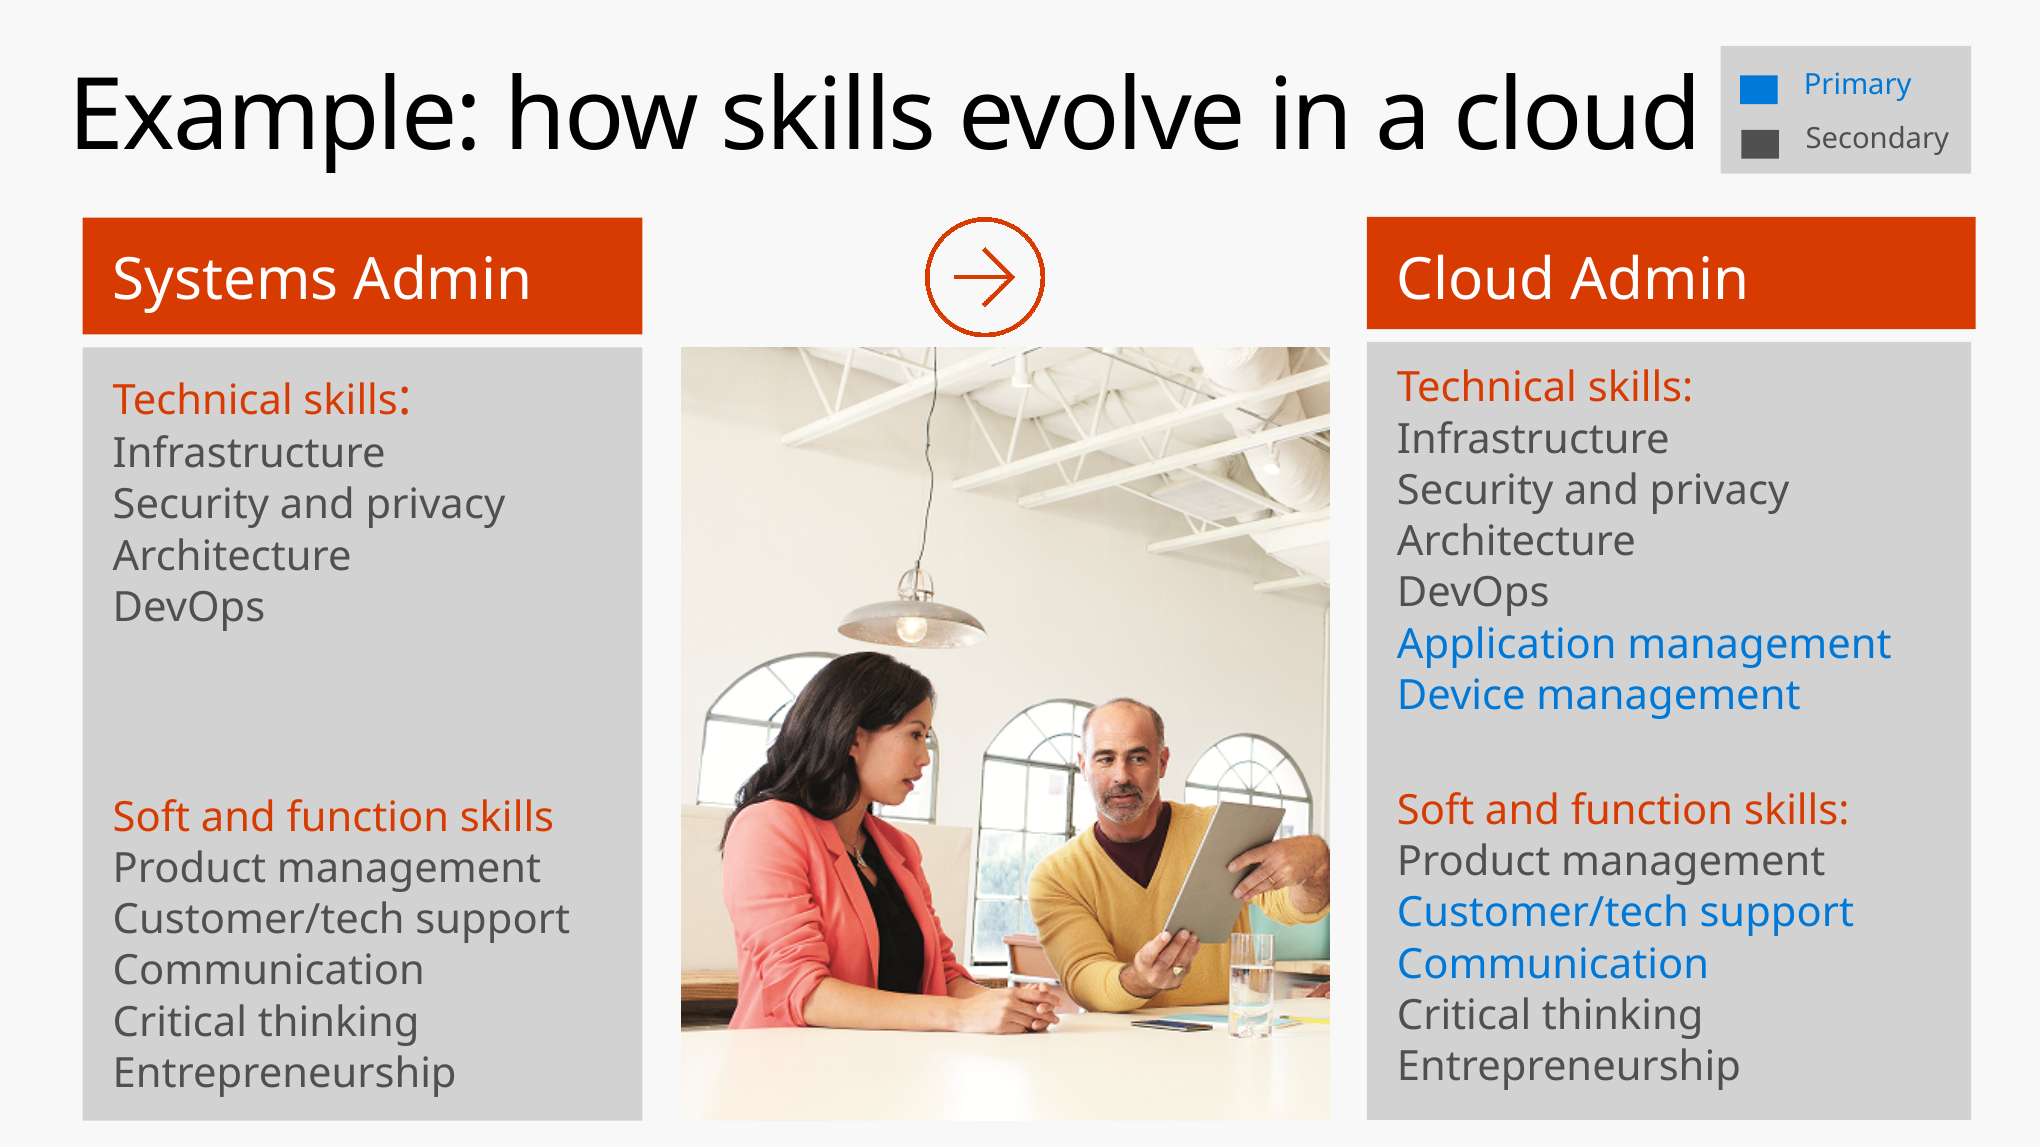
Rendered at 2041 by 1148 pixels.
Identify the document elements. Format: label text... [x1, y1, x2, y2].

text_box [82, 217, 643, 1122]
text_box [1720, 45, 1977, 189]
text_box [925, 217, 1045, 337]
picture [681, 347, 1330, 1121]
title Example: how skills evolve in a cloud role [45, 48, 1996, 199]
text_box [1366, 216, 1977, 1121]
